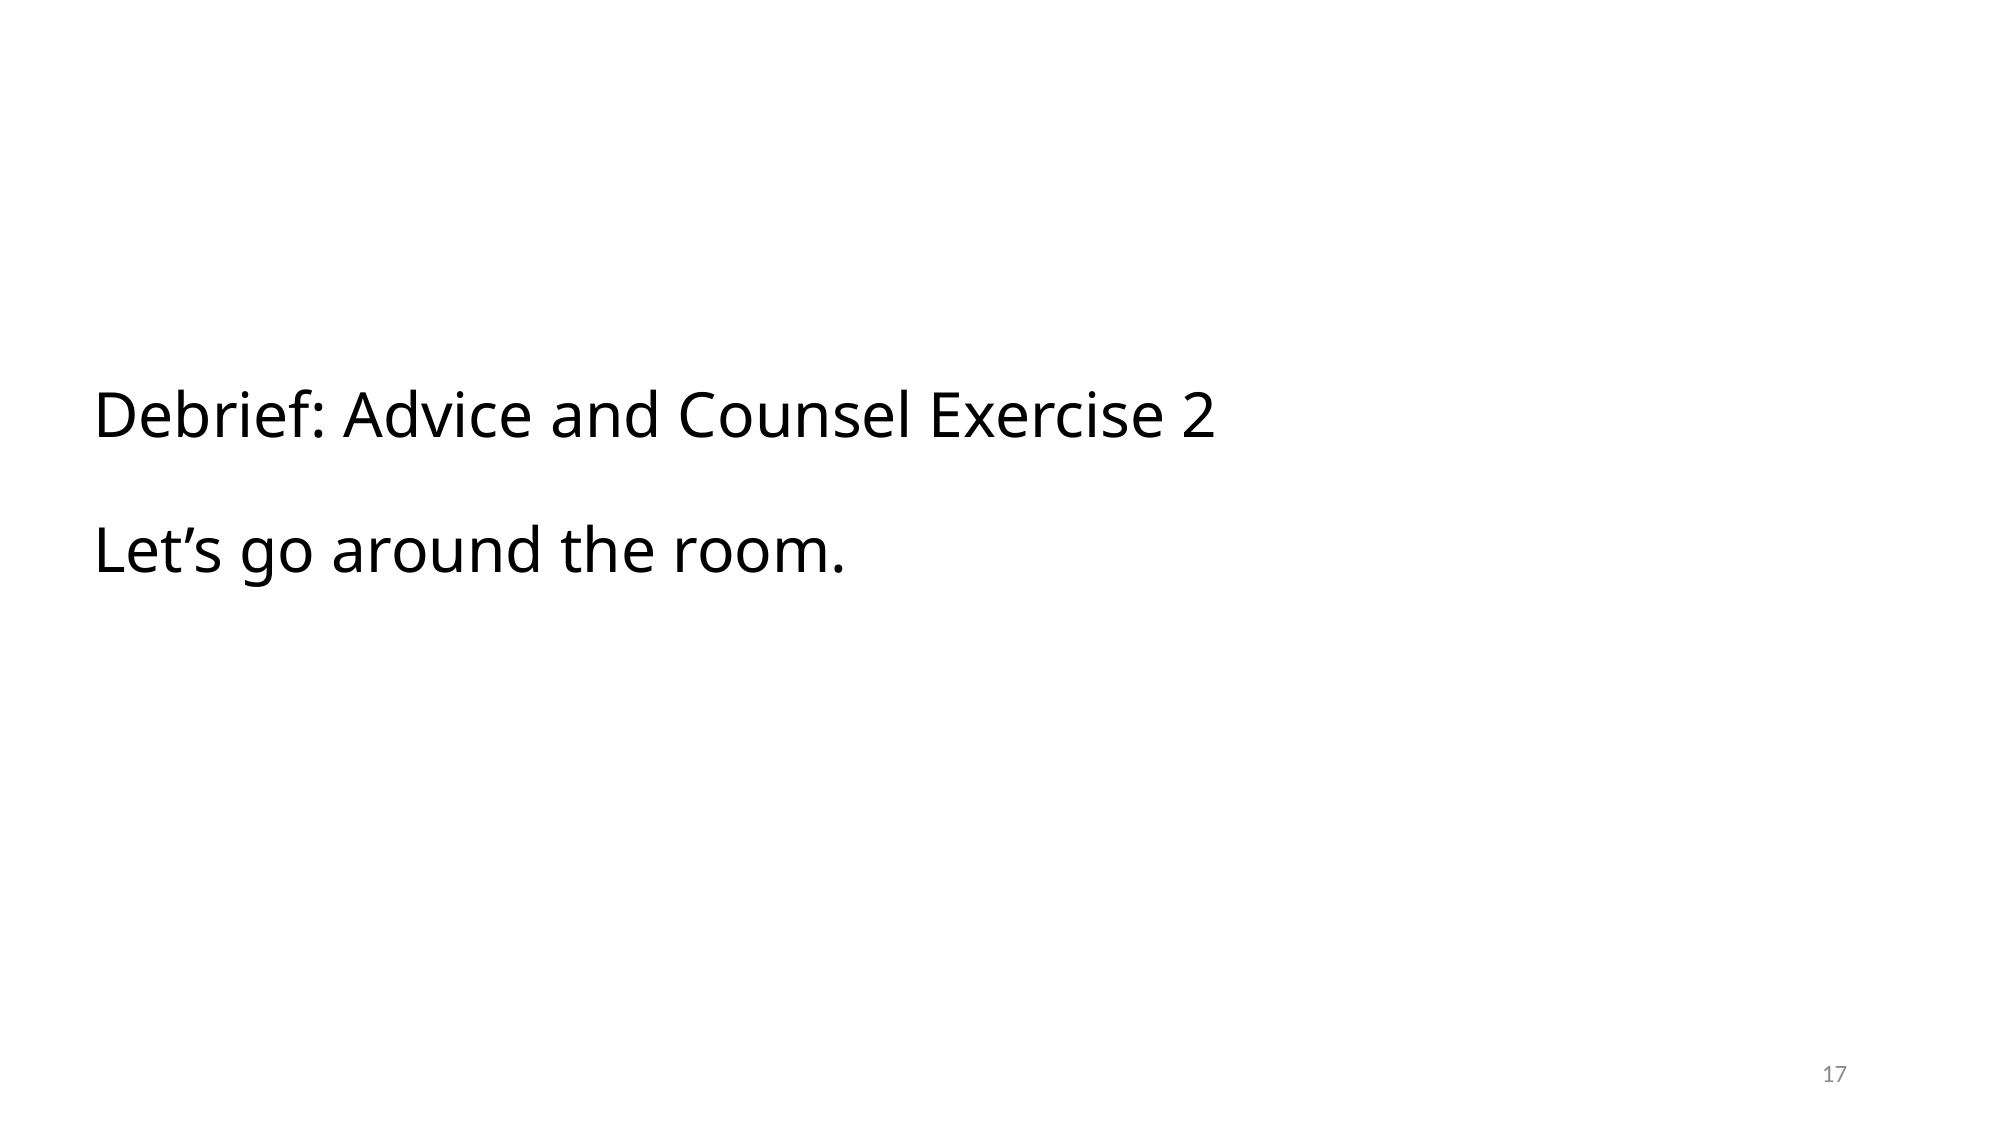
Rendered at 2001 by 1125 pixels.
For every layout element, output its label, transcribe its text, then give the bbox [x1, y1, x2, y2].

title Debrief: Advice and Counsel Exercise 2 Let’s go around the room. [78, 375, 1804, 594]
slide_number 17 [1412, 1042, 1863, 1103]
